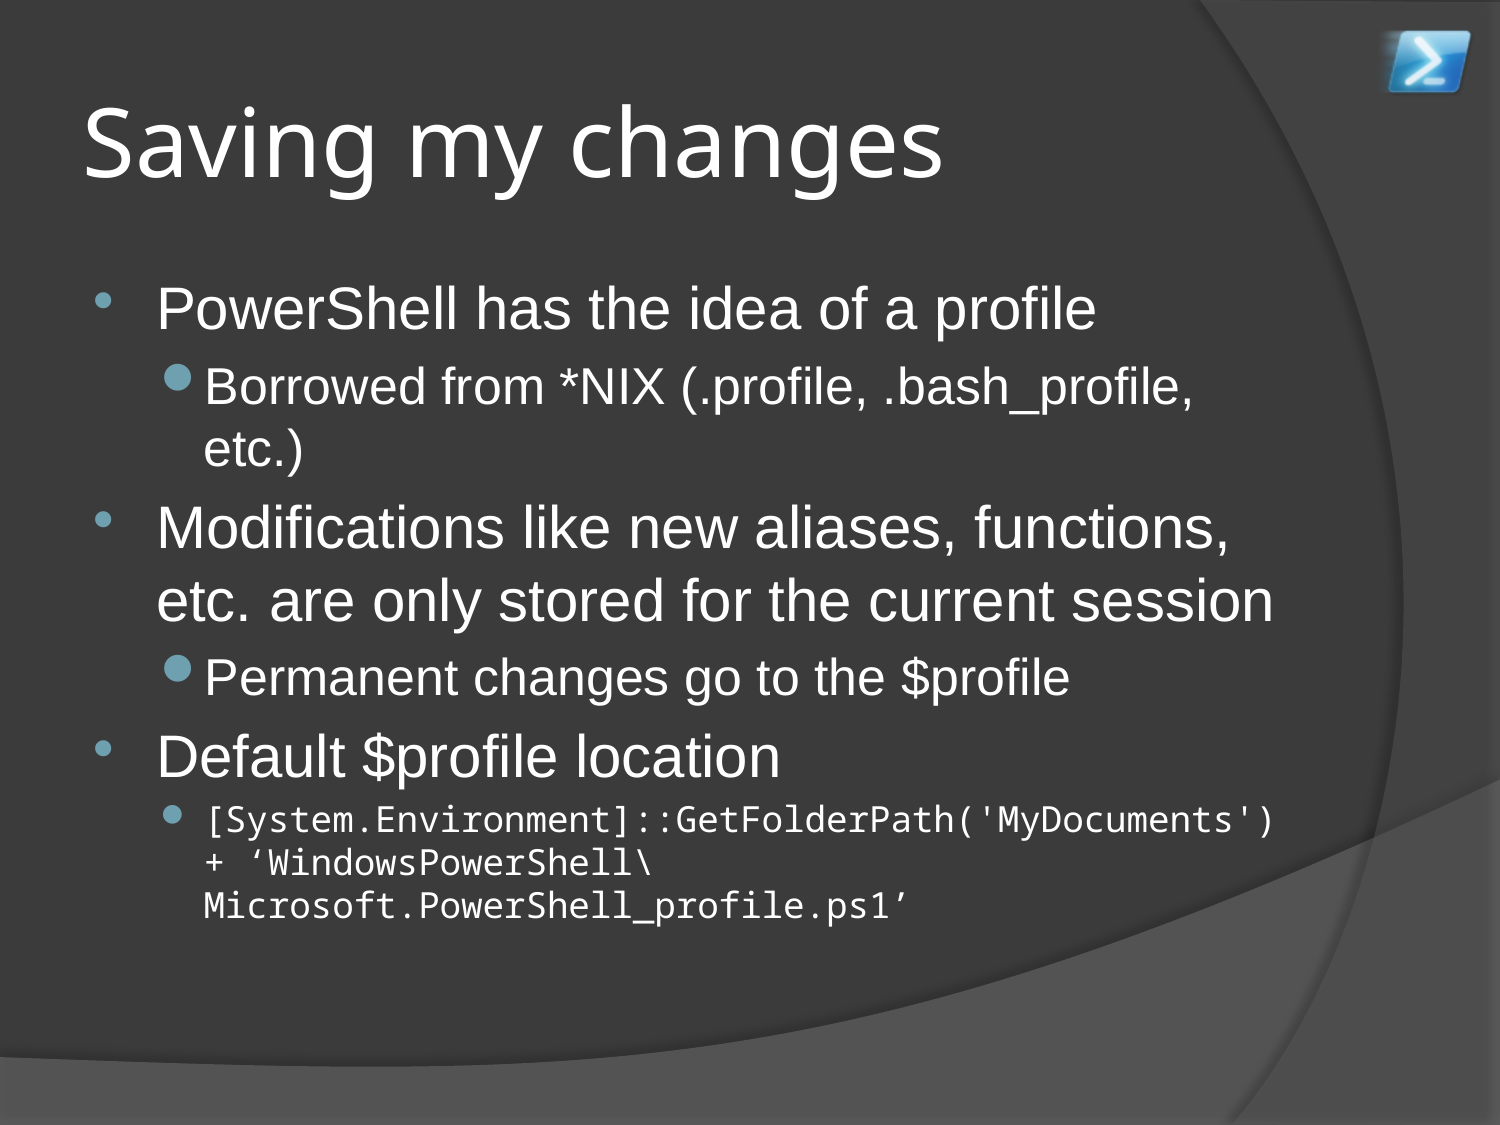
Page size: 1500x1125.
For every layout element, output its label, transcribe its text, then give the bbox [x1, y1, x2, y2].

list PowerShell has the idea of a profile Borrowed from *NIX (.profile, .bash_profile, etc.) Modifications like new aliases, functions, etc. are only stored for the current session Permanent changes go to the $profile Default $profile location [System.Environment]::GetFolderPath('MyDocuments') + ‘WindowsPowerShell\Microsoft.PowerShell_profile.ps1’ [75, 262, 1300, 1005]
title Saving my changes [75, 45, 1300, 233]
picture [1374, 12, 1475, 113]
